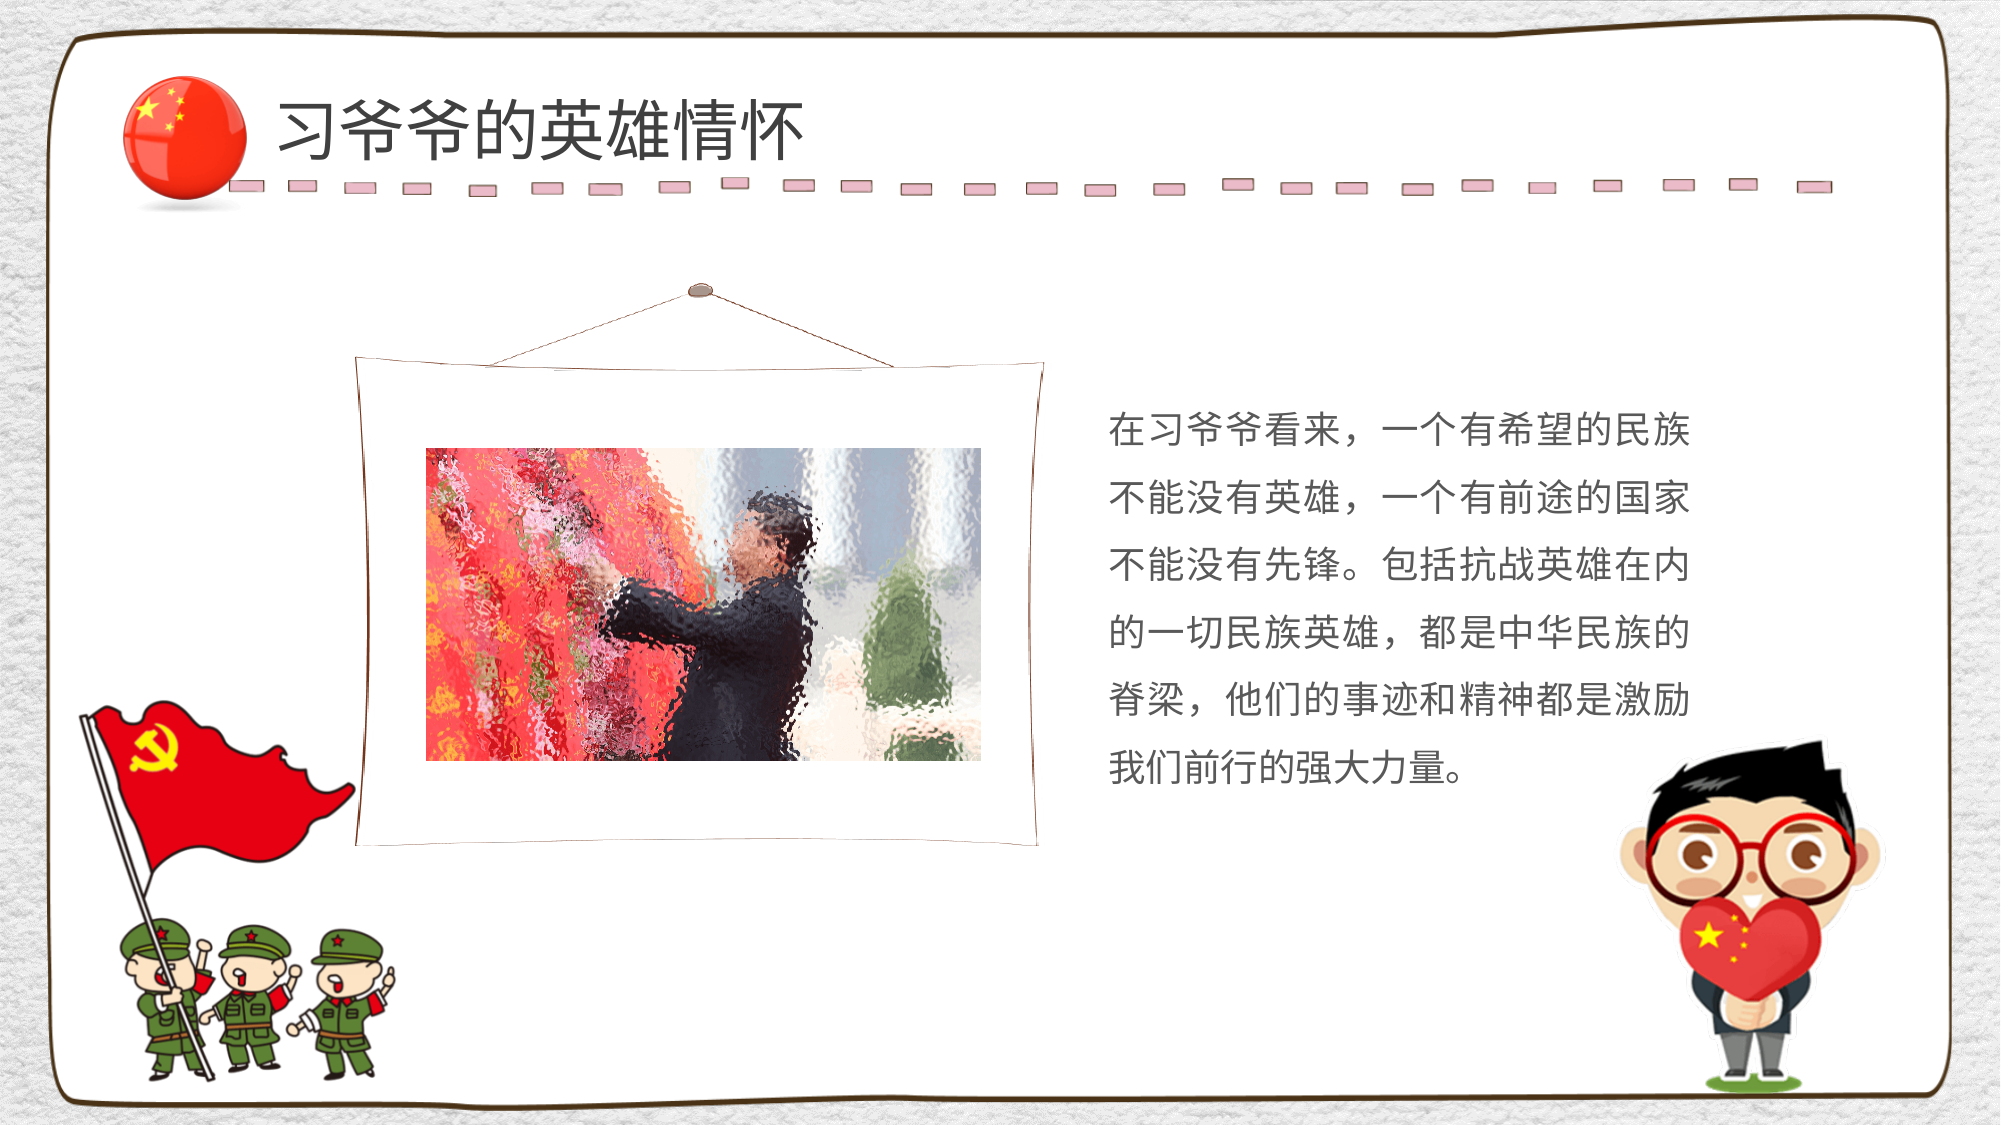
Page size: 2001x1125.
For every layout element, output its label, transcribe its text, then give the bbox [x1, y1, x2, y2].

text_box 习爷爷的英雄情怀 [281, 81, 1326, 177]
text_box 在习爷爷看来，一个有希望的民族不能没有英雄，一个有前途的国家不能没有先锋。包括抗战英雄在内的一切民族英雄，都是中华民族的脊梁，他们的事迹和精神都是激励我们前行的强大力量。 [1093, 376, 1707, 796]
picture [0, 0, 2001, 1125]
